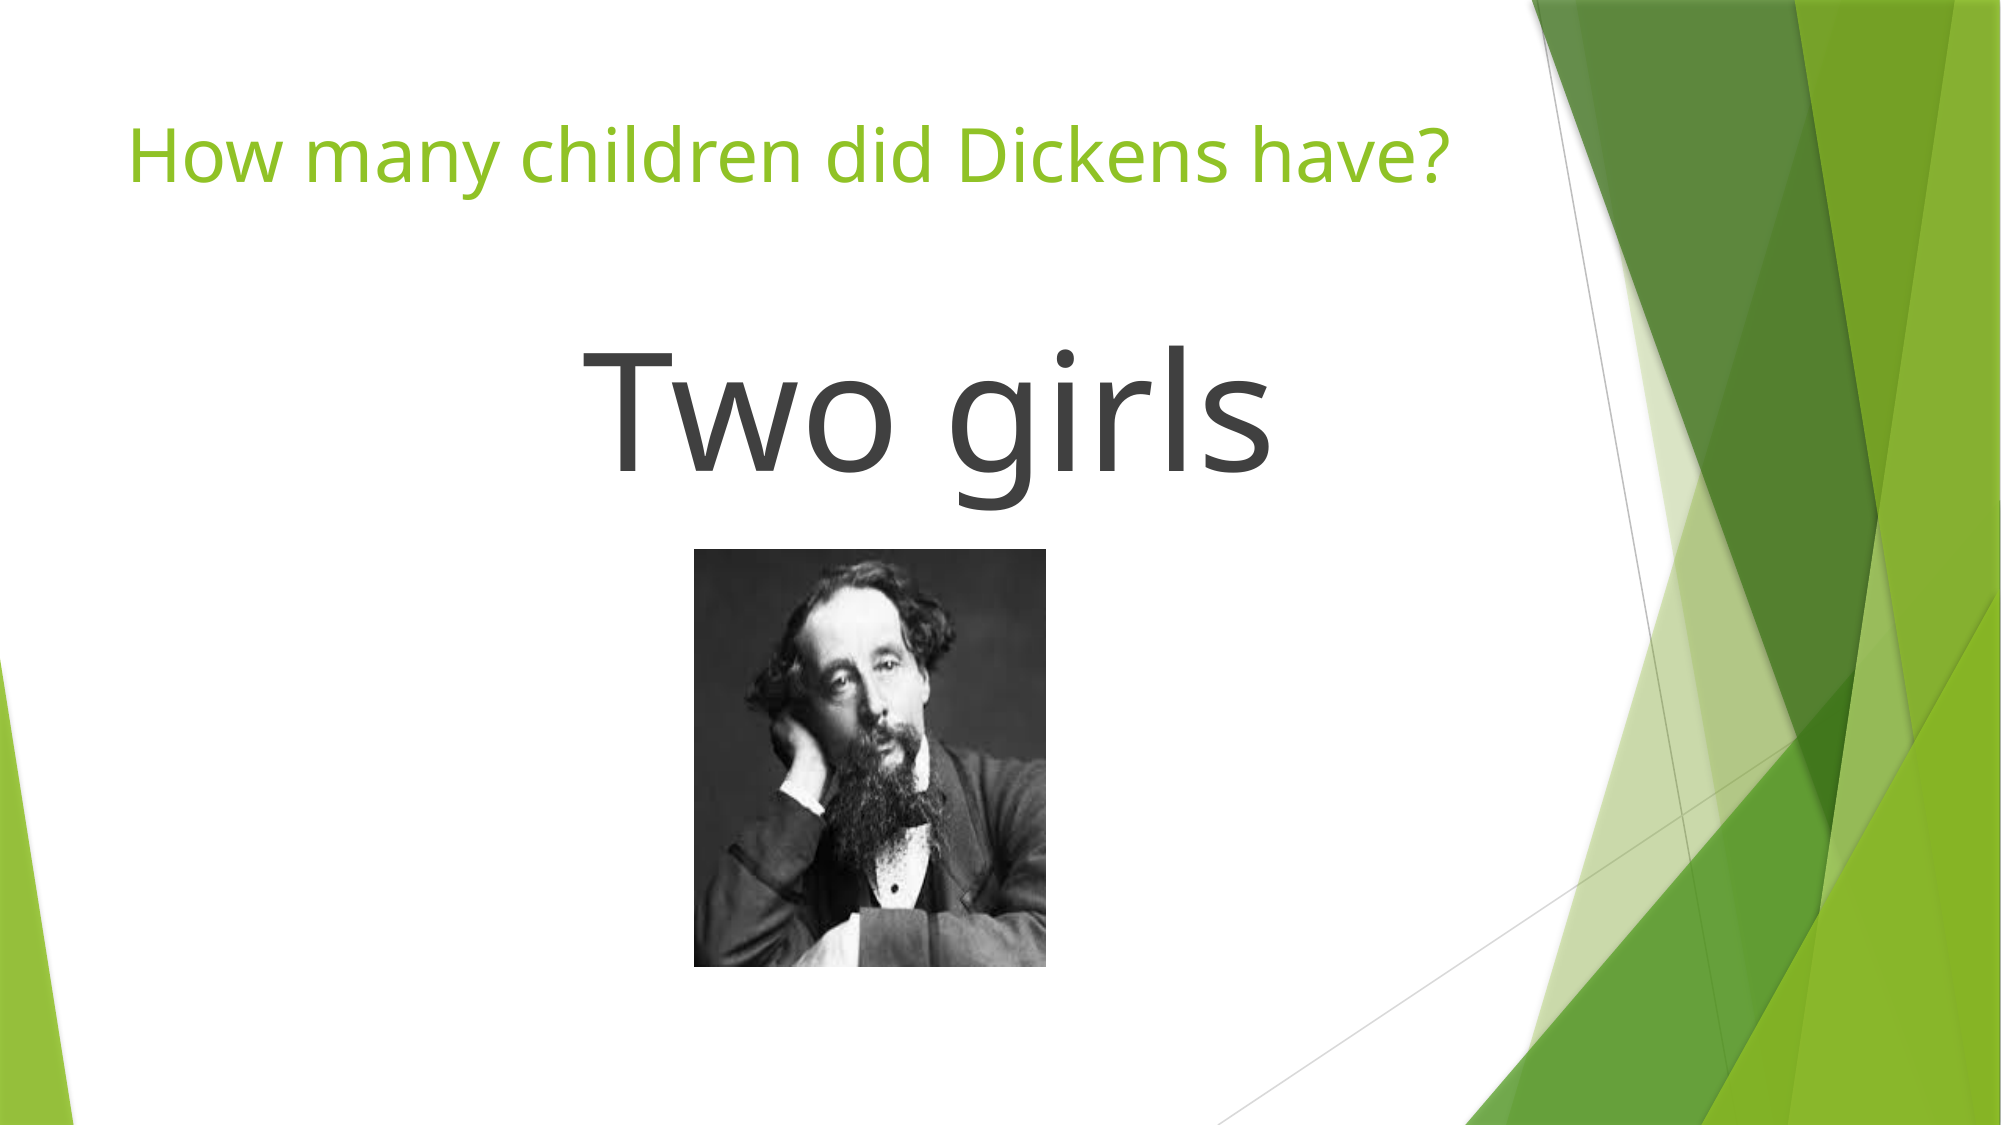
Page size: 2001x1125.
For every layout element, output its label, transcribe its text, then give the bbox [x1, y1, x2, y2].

list Two girls [137, 299, 1863, 513]
title How many children did Dickens have? [111, 99, 1522, 317]
picture [693, 549, 1047, 967]
